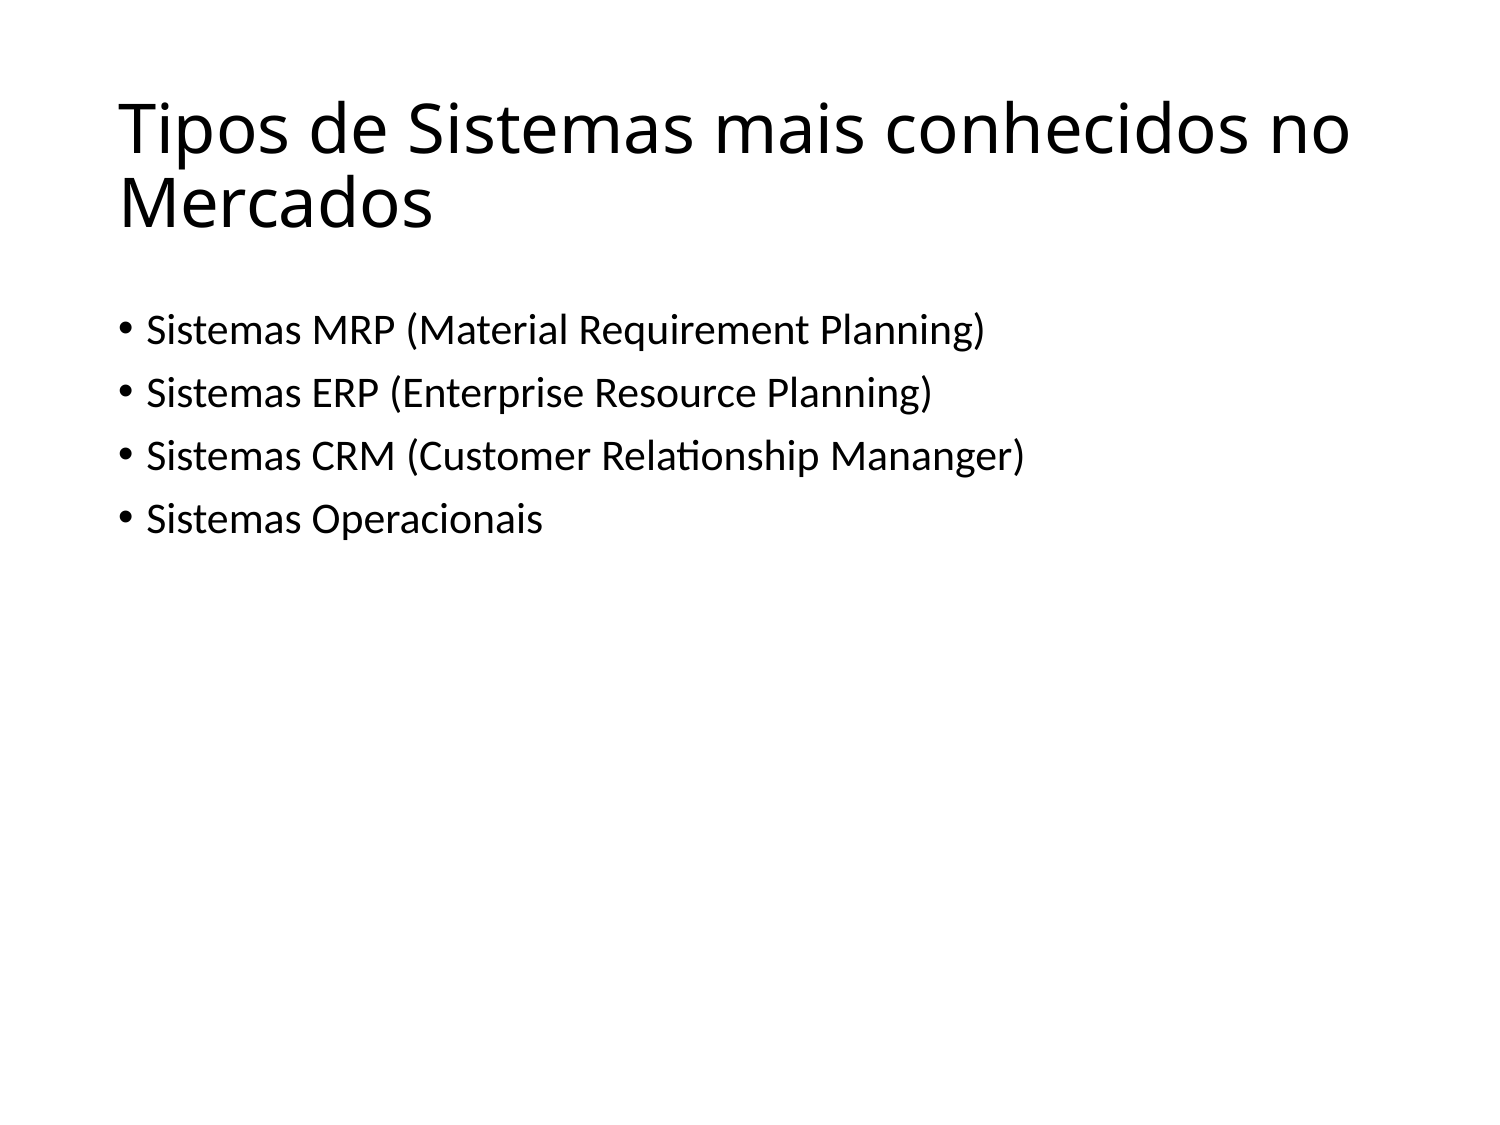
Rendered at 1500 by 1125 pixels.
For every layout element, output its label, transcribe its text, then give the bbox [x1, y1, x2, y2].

title Tipos de Sistemas mais conhecidos no Mercados [103, 59, 1397, 278]
list Sistemas MRP (Material Requirement Planning) Sistemas ERP (Enterprise Resource Planning) Sistemas CRM (Customer Relationship Mananger) Sistemas Operacionais [103, 299, 1397, 1014]
